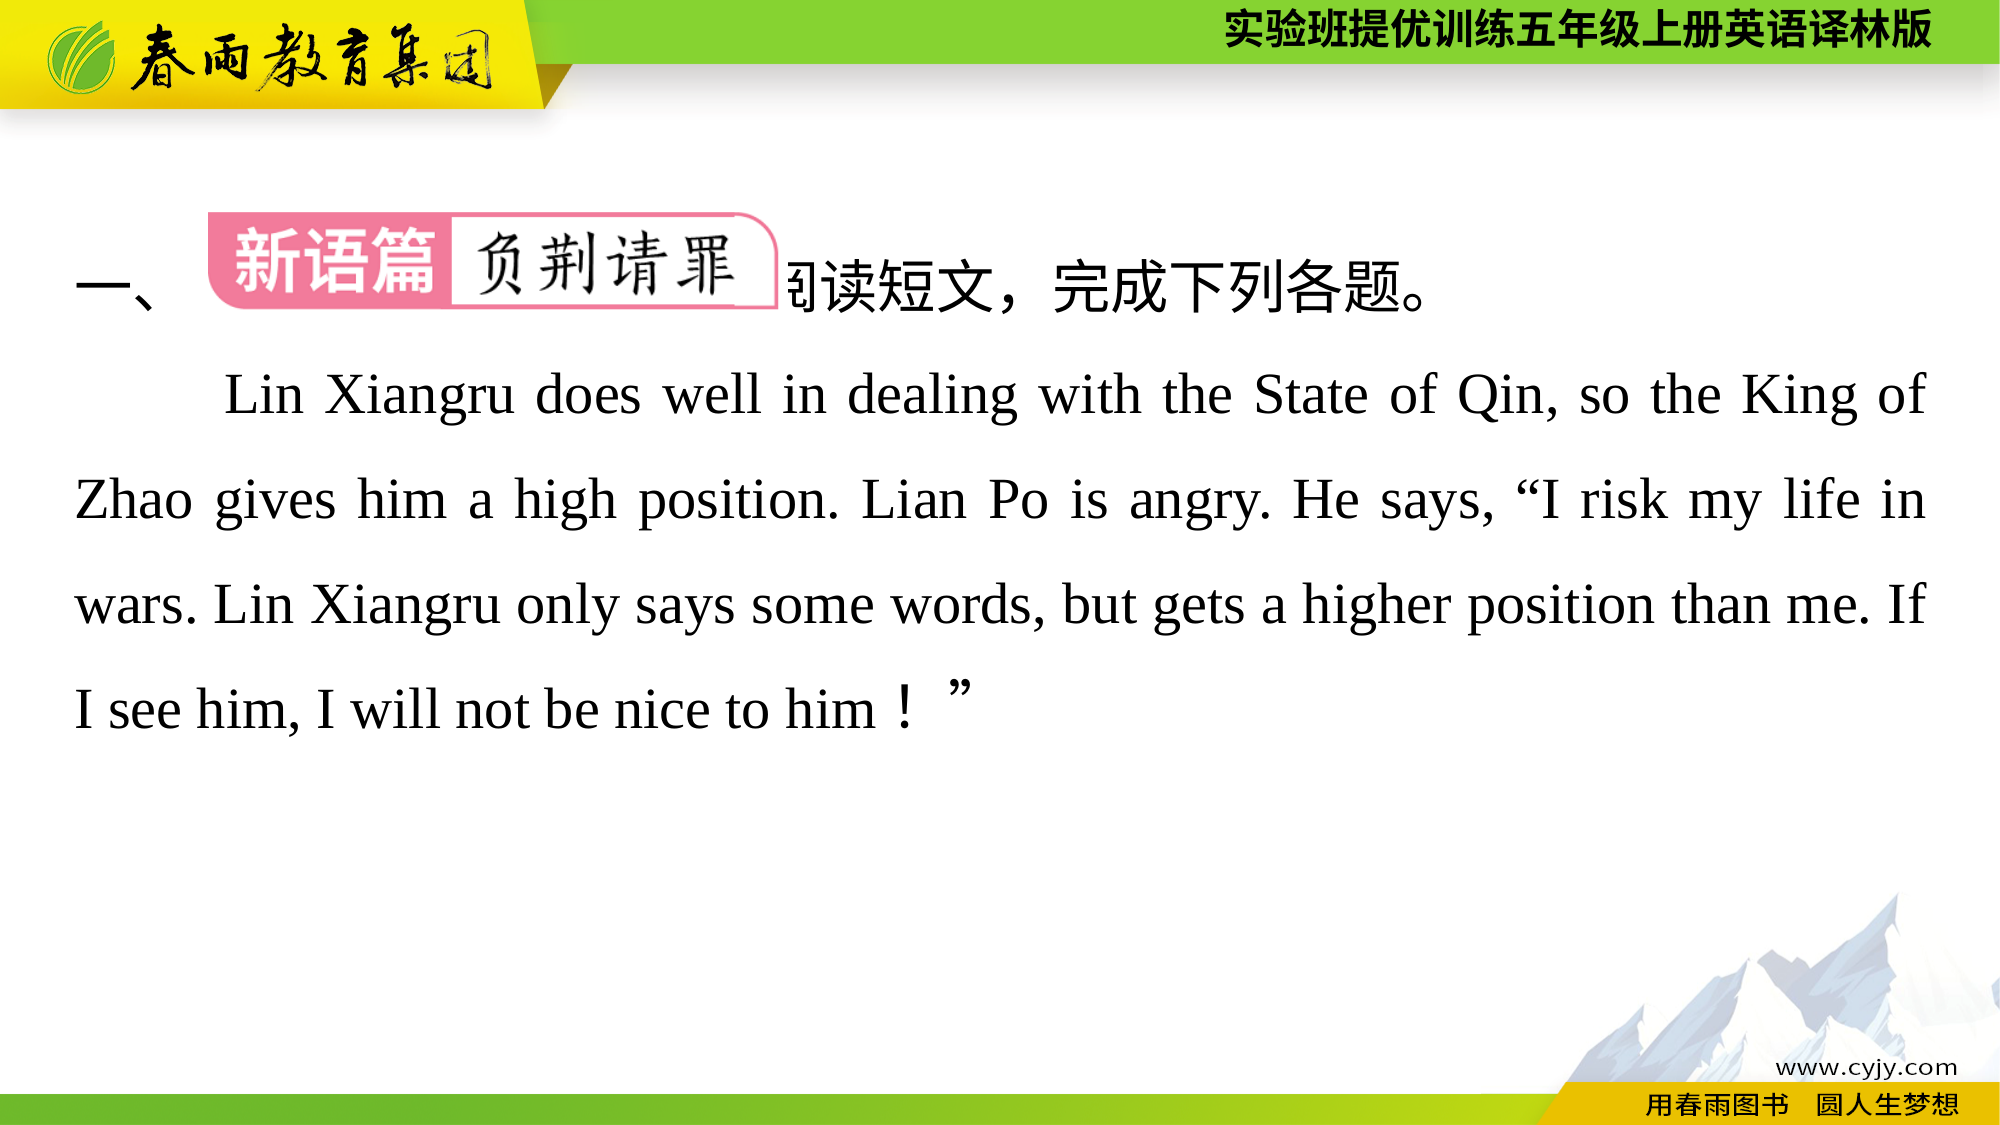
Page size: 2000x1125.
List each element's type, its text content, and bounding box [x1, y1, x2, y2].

list 一、 阅读短文，完成下列各题。 Lin Xiangru does well in dealing with the State of Qin, so the King of Zhao gives him a high position. Lian Po is angry. He says, “I risk my life in wars. Lin Xiangru only says some words, but gets a higher position than me. If I see him, I will not be nice to him！” [59, 207, 1944, 740]
picture [0, 0, 2000, 1125]
